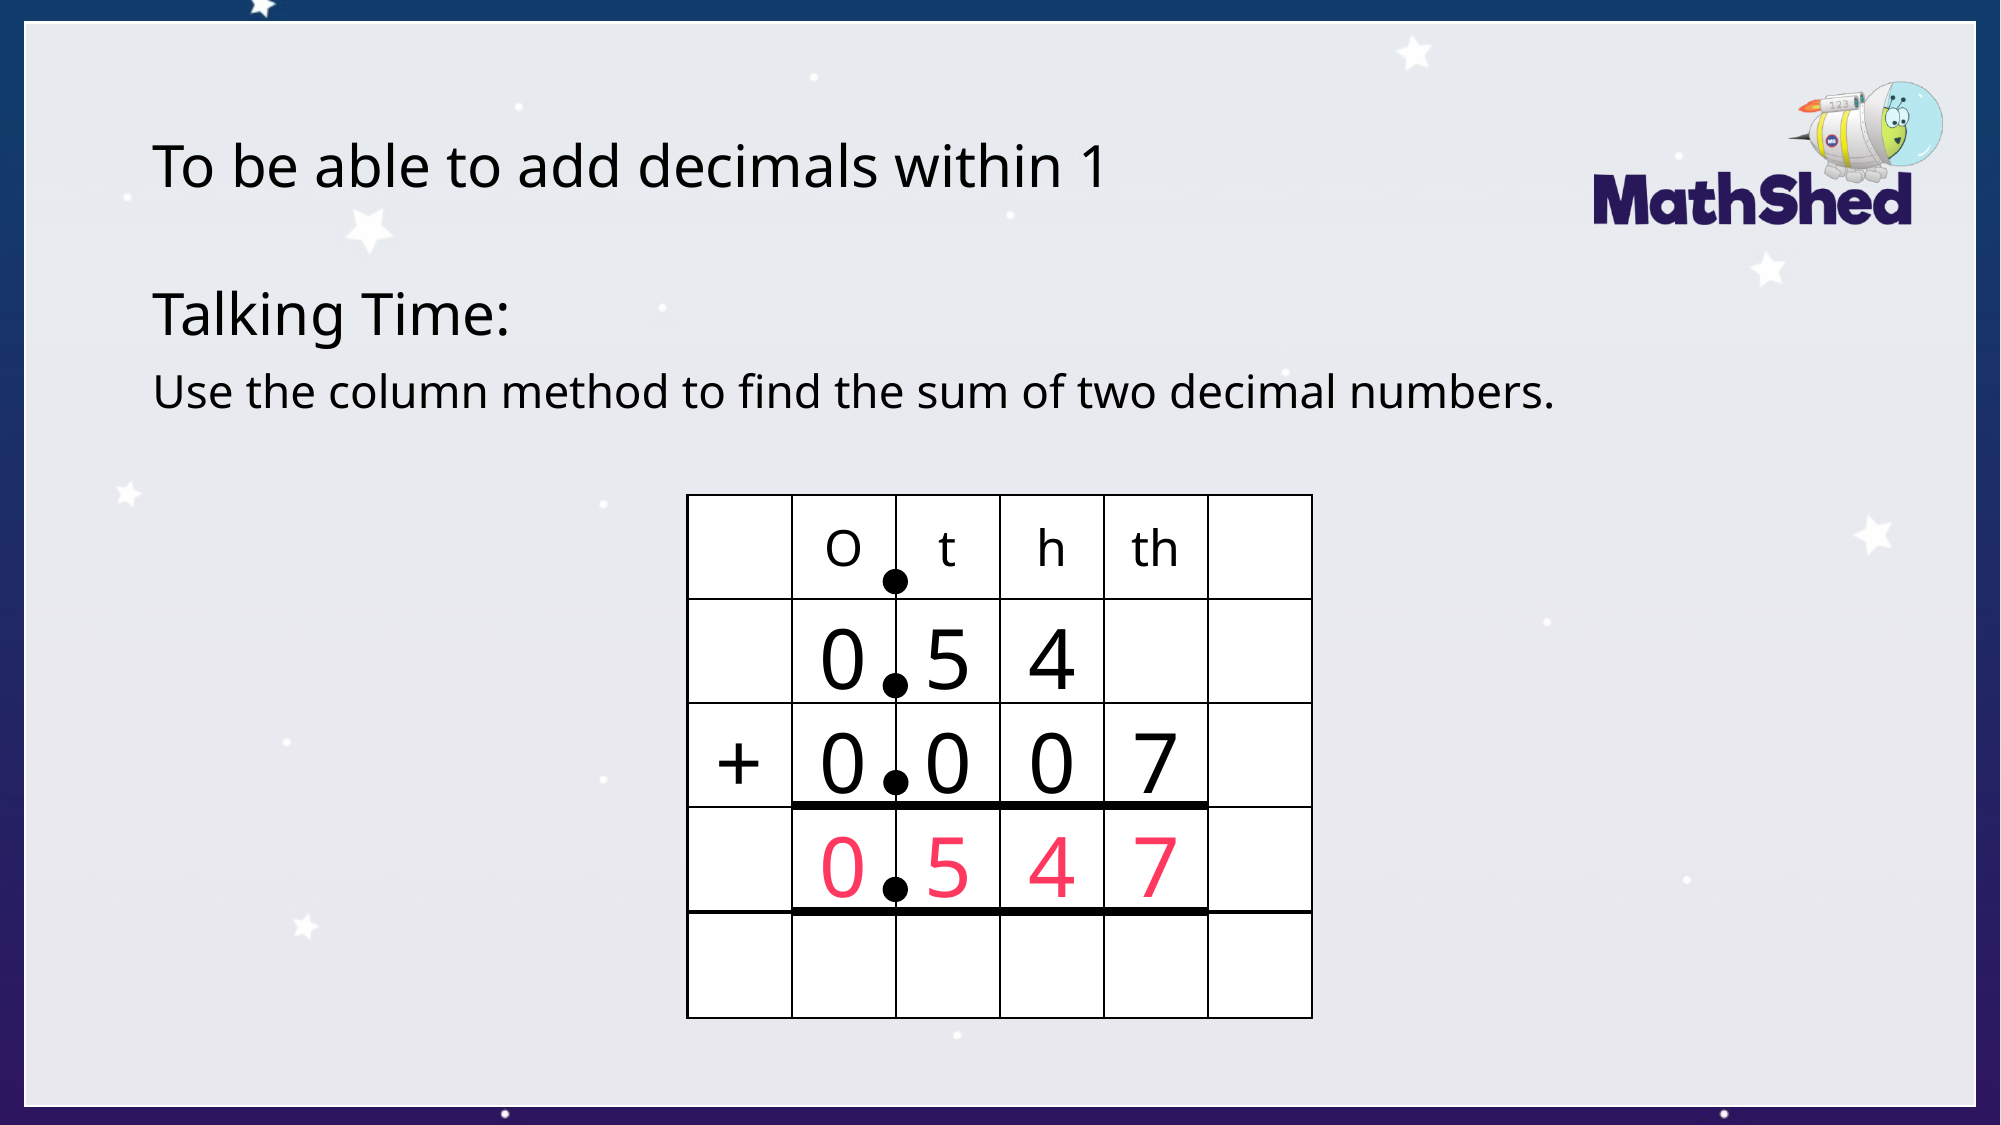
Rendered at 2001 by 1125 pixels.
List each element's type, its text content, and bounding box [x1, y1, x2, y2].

text_box + [686, 702, 791, 806]
text_box 0 [999, 702, 1103, 801]
text_box 4 [999, 598, 1103, 702]
text_box 7 [1103, 810, 1207, 907]
text_box 0 [791, 806, 895, 907]
text_box [686, 494, 791, 598]
text_box 5 [895, 810, 999, 907]
text_box [882, 673, 908, 699]
text_box [686, 806, 791, 912]
text_box 5 [895, 598, 999, 702]
title To be able to add decimals within 1 [137, 59, 1578, 277]
text_box 0 [791, 598, 895, 702]
text_box [791, 912, 895, 1019]
text_box [686, 598, 791, 702]
text_box [1207, 702, 1313, 806]
list Talking Time: Use the column method to find the sum of two decimal numbers. [137, 277, 1863, 992]
text_box t [895, 494, 999, 598]
text_box [882, 568, 908, 595]
text_box O [791, 494, 895, 598]
text_box [1207, 806, 1313, 912]
text_box [895, 916, 999, 1019]
text_box [882, 876, 908, 903]
text_box th [1103, 494, 1207, 598]
text_box h [999, 494, 1103, 598]
picture [0, 0, 2001, 1125]
text_box [1103, 598, 1207, 702]
text_box [883, 769, 909, 796]
text_box 4 [999, 810, 1103, 907]
text_box [1103, 916, 1207, 1019]
text_box [1207, 494, 1313, 598]
text_box [999, 916, 1103, 1019]
text_box 0 [895, 702, 999, 801]
text_box [686, 912, 791, 1019]
text_box 0 [791, 702, 895, 801]
text_box [1207, 912, 1313, 1019]
text_box [1207, 598, 1313, 702]
text_box 7 [1103, 702, 1207, 801]
